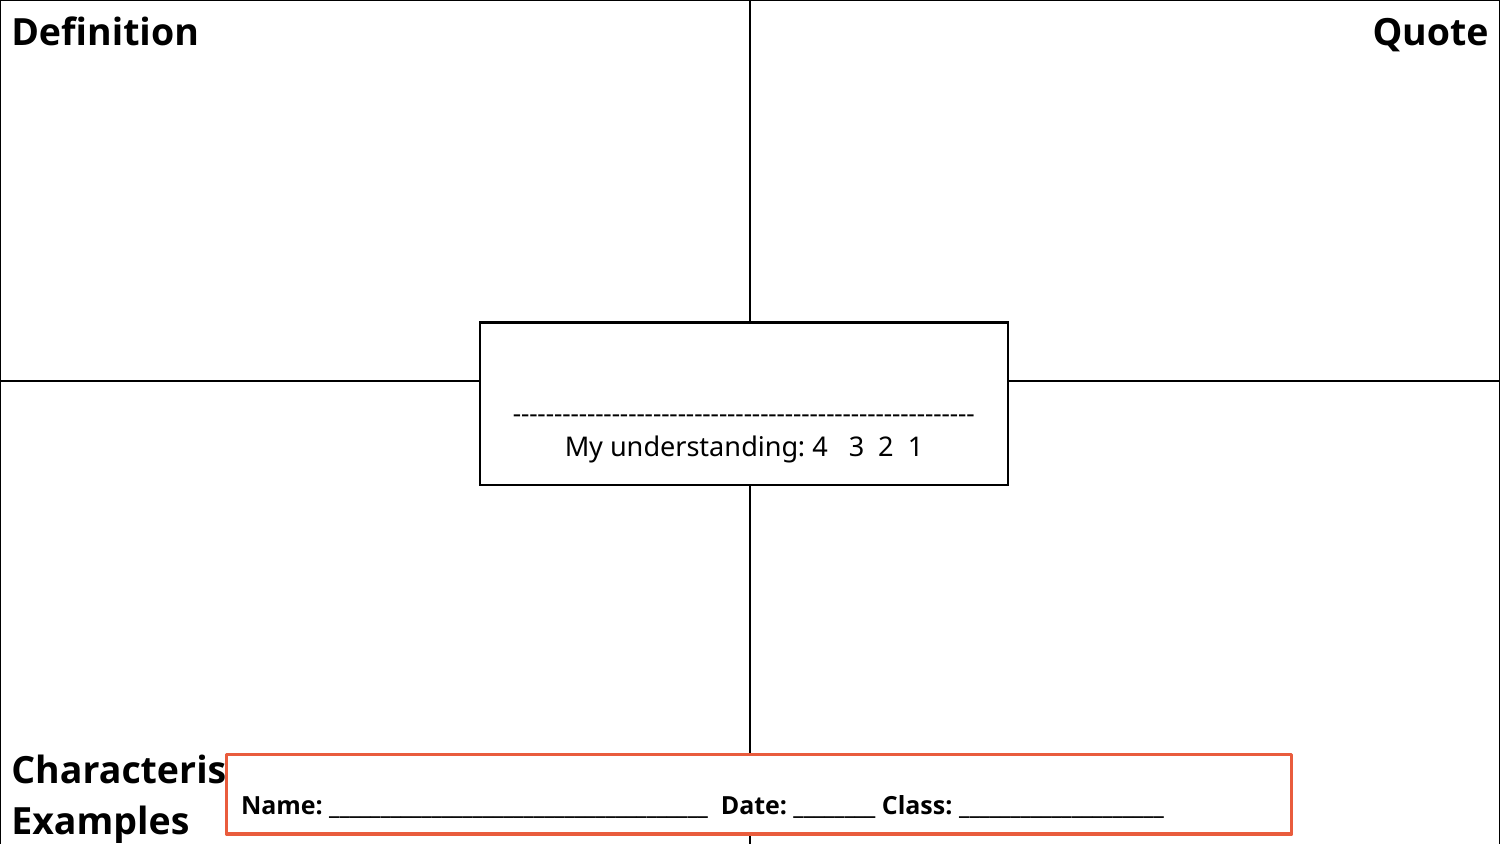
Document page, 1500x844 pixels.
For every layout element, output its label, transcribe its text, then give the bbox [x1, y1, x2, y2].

text_box Name: _____________________________________ Date: ________ Class: ____________________ [226, 754, 1292, 834]
table_cell Characteristics/ Examples [1, 382, 749, 844]
table_header Definition [1, 1, 749, 380]
text_box -------------------------------------------------------- My understanding: 4 3 2 1 [480, 322, 1008, 486]
table_header Quote [751, 1, 1499, 380]
table_cell Question [751, 382, 1499, 844]
